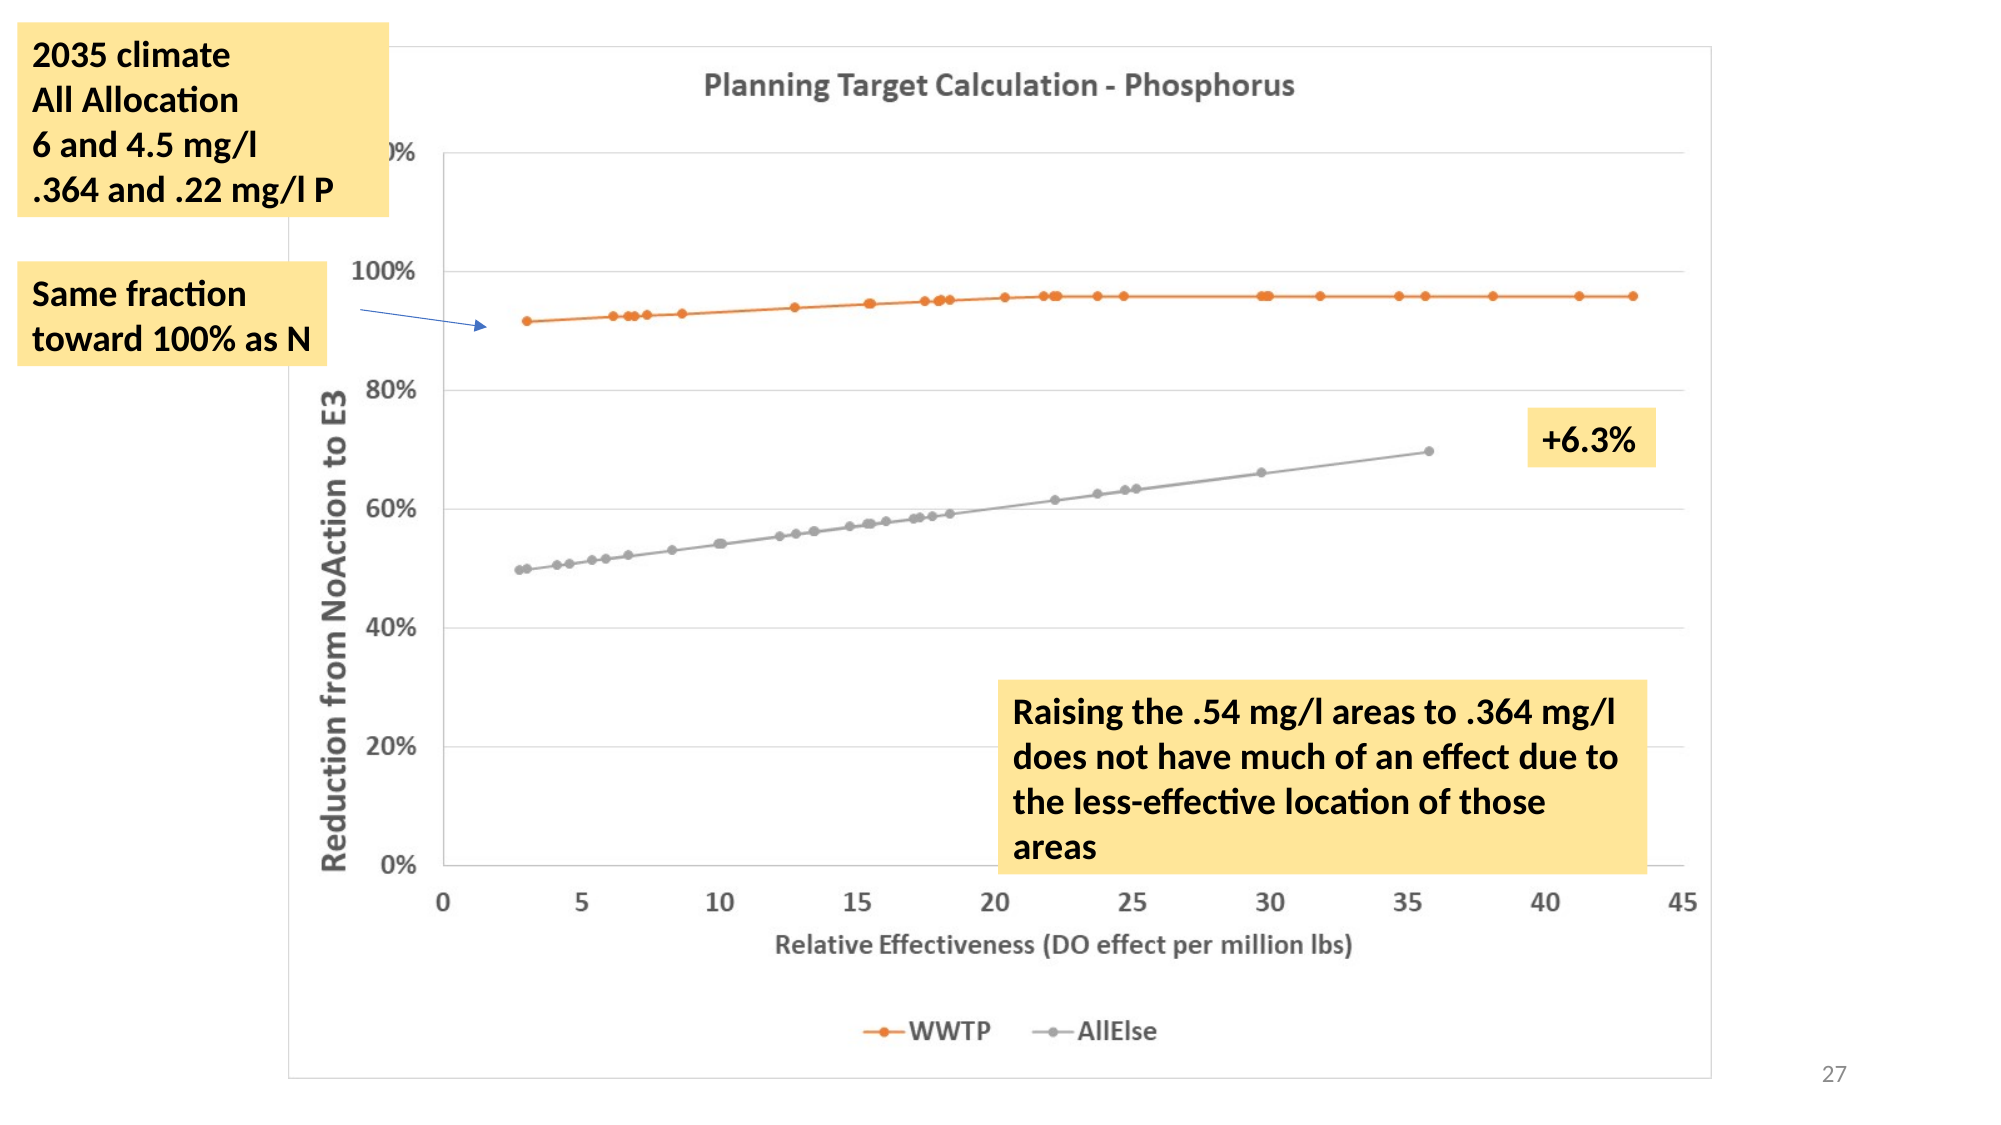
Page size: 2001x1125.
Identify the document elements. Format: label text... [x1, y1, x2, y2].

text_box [360, 309, 487, 328]
text_box 2035 climate All Allocation 6 and 4.5 mg/l .364 and .22 mg/l P [17, 22, 390, 218]
picture [288, 46, 1712, 1079]
text_box Same fraction toward 100% as N [17, 261, 288, 367]
slide_number 27 [1412, 1042, 1863, 1103]
